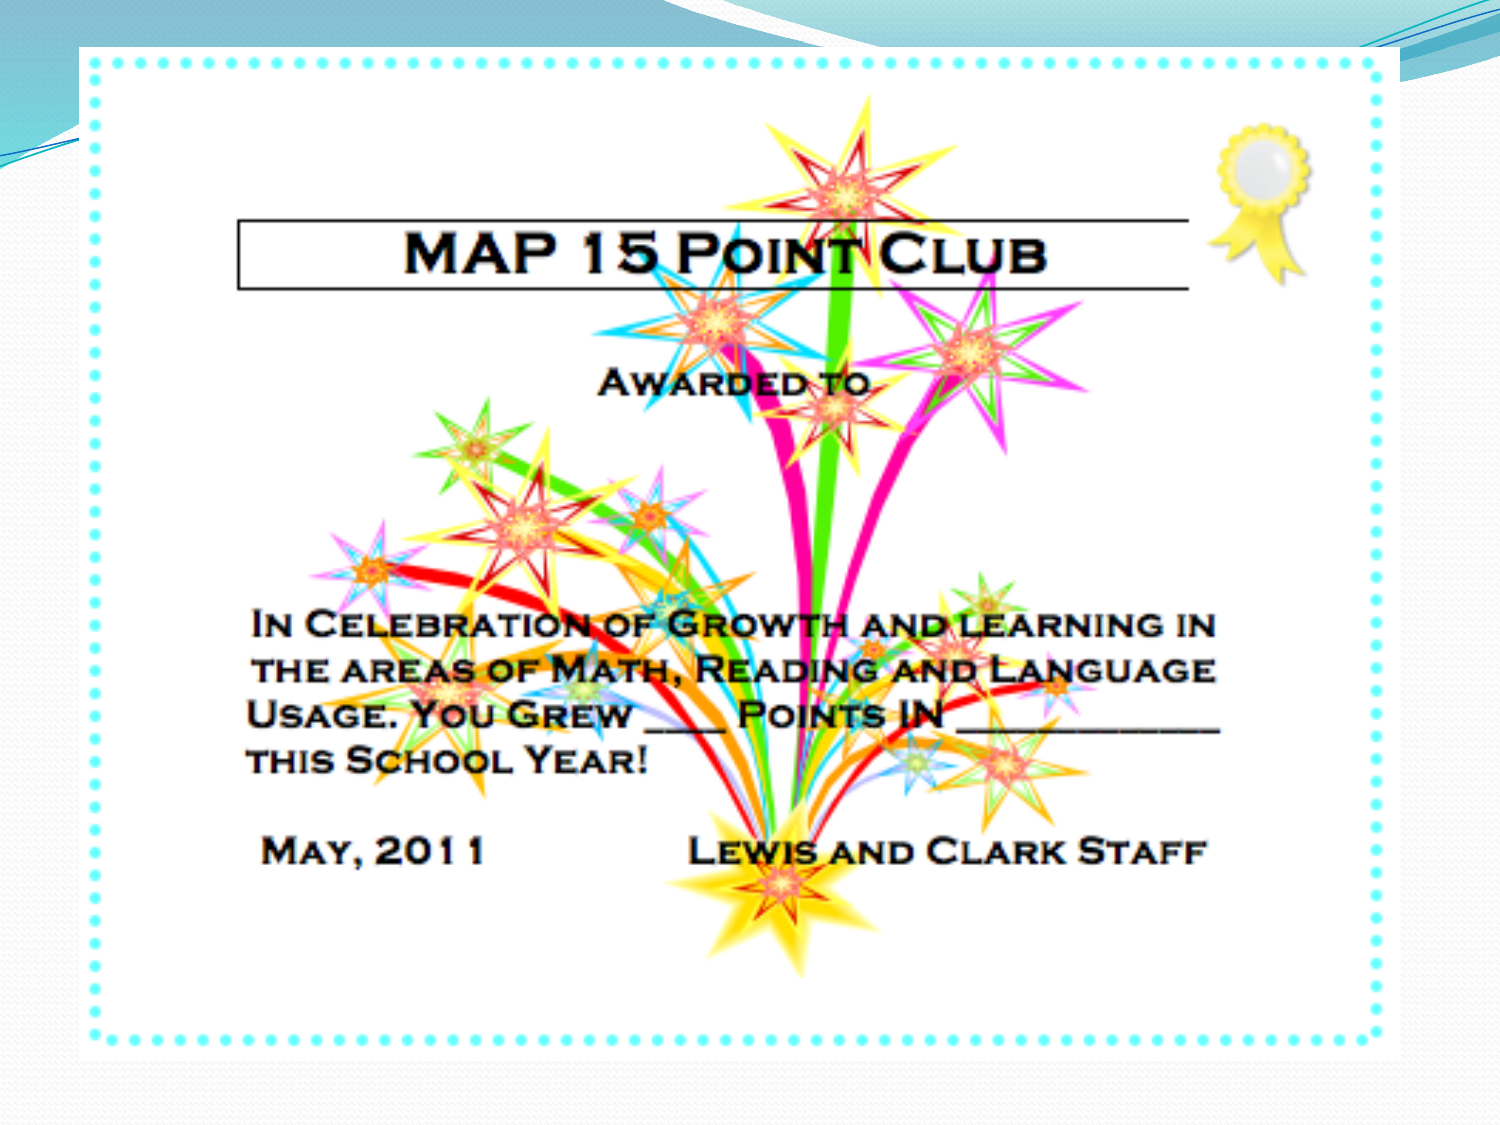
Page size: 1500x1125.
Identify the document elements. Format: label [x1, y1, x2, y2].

picture [78, 47, 1400, 1061]
